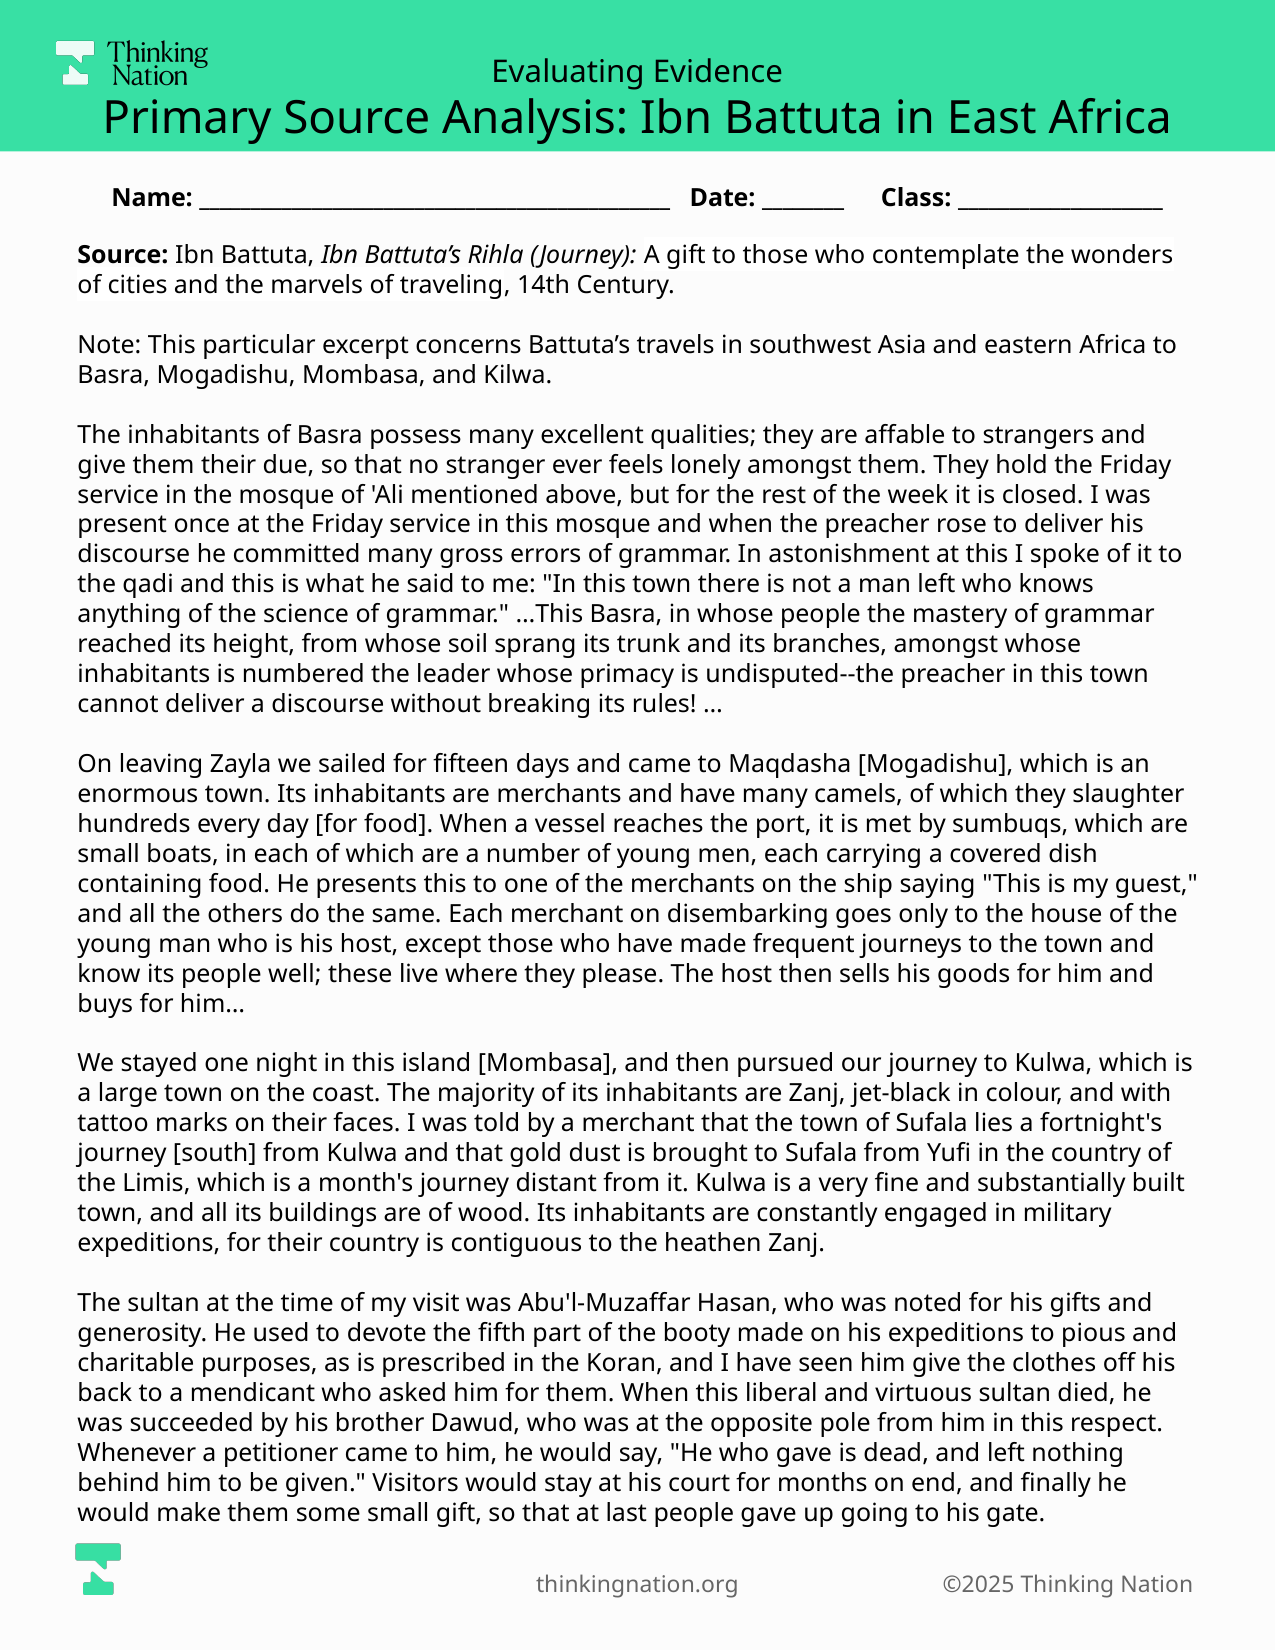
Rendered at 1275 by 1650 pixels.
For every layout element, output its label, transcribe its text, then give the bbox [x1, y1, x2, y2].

picture [62, 1533, 134, 1605]
picture [38, 26, 213, 99]
text_box Source: Ibn Battuta, Ibn Battuta’s Rihla (Journey): A gift to those who contemplate the wonders of cities and the marvels of traveling, 14th Century. Note: This particular excerpt concerns Battuta’s travels in southwest Asia and eastern Africa to Basra, Mogadishu, Mombasa, and Kilwa. The inhabitants of Basra possess many excellent qualities; they are affable to strangers and give them their due, so that no stranger ever feels lonely amongst them. They hold the Friday service in the mosque of 'Ali mentioned above, but for the rest of the week it is closed. I was present once at the Friday service in this mosque and when the preacher rose to deliver his discourse he committed many gross errors of grammar. In astonishment at this I spoke of it to the qadi and this is what he said to me: "In this town there is not a man left who knows anything of the science of grammar." …This Basra, in whose people the mastery of grammar reached its height, from whose soil sprang its trunk and its branches, amongst whose inhabitants is numbered the leader whose primacy is undisputed--the preacher in this town cannot deliver a discourse without breaking its rules! … On leaving Zayla we sailed for fifteen days and came to Maqdasha [Mogadishu], which is an enormous town. Its inhabitants are merchants and have many camels, of which they slaughter hundreds every day [for food]. When a vessel reaches the port, it is met by sumbuqs, which are small boats, in each of which are a number of young men, each carrying a covered dish containing food. He presents this to one of the merchants on the ship saying "This is my guest," and all the others do the same. Each merchant on disembarking goes only to the house of the young man who is his host, except those who have made frequent journeys to the town and know its people well; these live where they please. The host then sells his goods for him and buys for him… We stayed one night in this island [Mombasa], and then pursued our journey to Kulwa, which is a large town on the coast. The majority of its inhabitants are Zanj, jet-black in colour, and with tattoo marks on their faces. I was told by a merchant that the town of Sufala lies a fortnight's journey [south] from Kulwa and that gold dust is brought to Sufala from Yufi in the country of the Limis, which is a month's journey distant from it. Kulwa is a very fine and substantially built town, and all its buildings are of wood. Its inhabitants are constantly engaged in military expeditions, for their country is contiguous to the heathen Zanj. The sultan at the time of my visit was Abu'l-Muzaffar Hasan, who was noted for his gifts and generosity. He used to devote the fifth part of the booty made on his expeditions to pious and charitable purposes, as is prescribed in the Koran, and I have seen him give the clothes off his back to a mendicant who asked him for them. When this liberal and virtuous sultan died, he was succeeded by his brother Dawud, who was at the opposite pole from him in this respect. Whenever a petitioner came to him, he would say, "He who gave is dead, and left nothing behind him to be given." Visitors would stay at his court for months on end, and finally he would make them some small gift, so that at last people gave up going to his gate. [62, 227, 1218, 1554]
text_box Evaluating Evidence Primary Source Analysis: Ibn Battuta in East Africa [0, 0, 1275, 152]
text_box ©2025 Thinking Nation [907, 1554, 1210, 1605]
text_box thinkingnation.org [486, 1554, 789, 1605]
text_box Name: ______________________________________________ Date: ________ Class: ____________________ [35, 166, 1239, 227]
